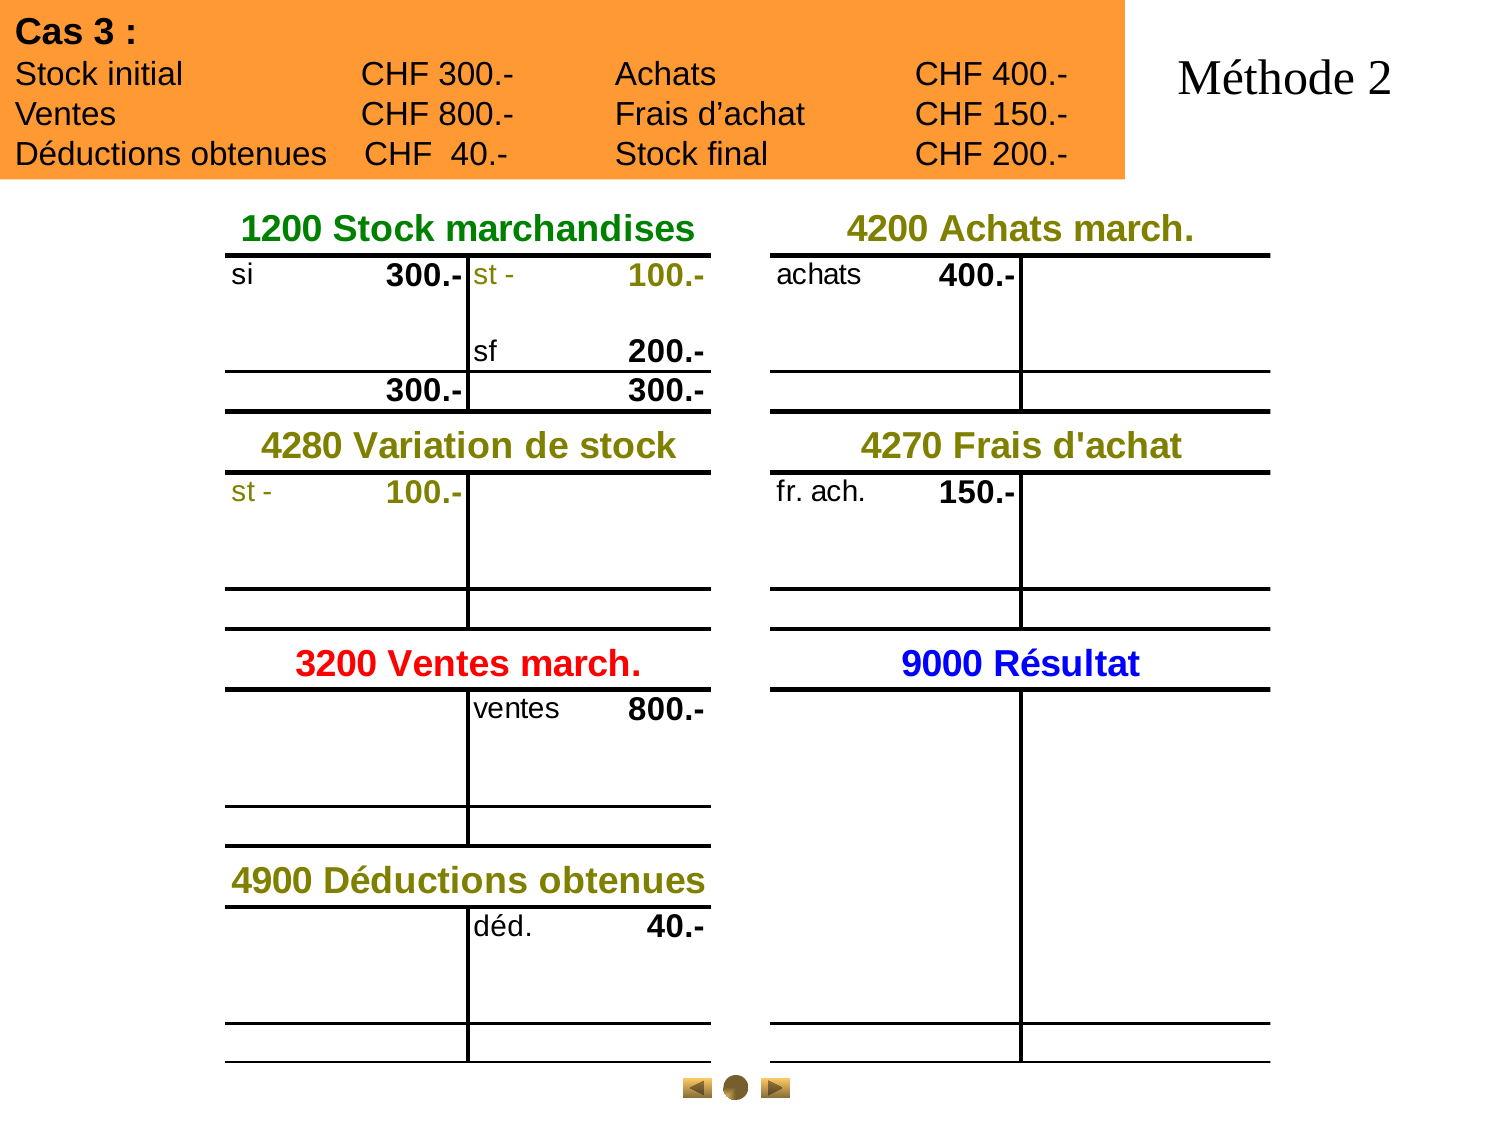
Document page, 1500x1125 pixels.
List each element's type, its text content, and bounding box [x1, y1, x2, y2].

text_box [224, 212, 1272, 1064]
text_box Méthode 2 [1162, 37, 1475, 113]
text_box Cas 3 : Stock initial CHF 300.- Achats CHF 400.- Ventes CHF 800.- Frais d’achat CHF 150.- Déductions obtenues CHF 40.- Stock final CHF 200.- [0, 0, 1125, 180]
